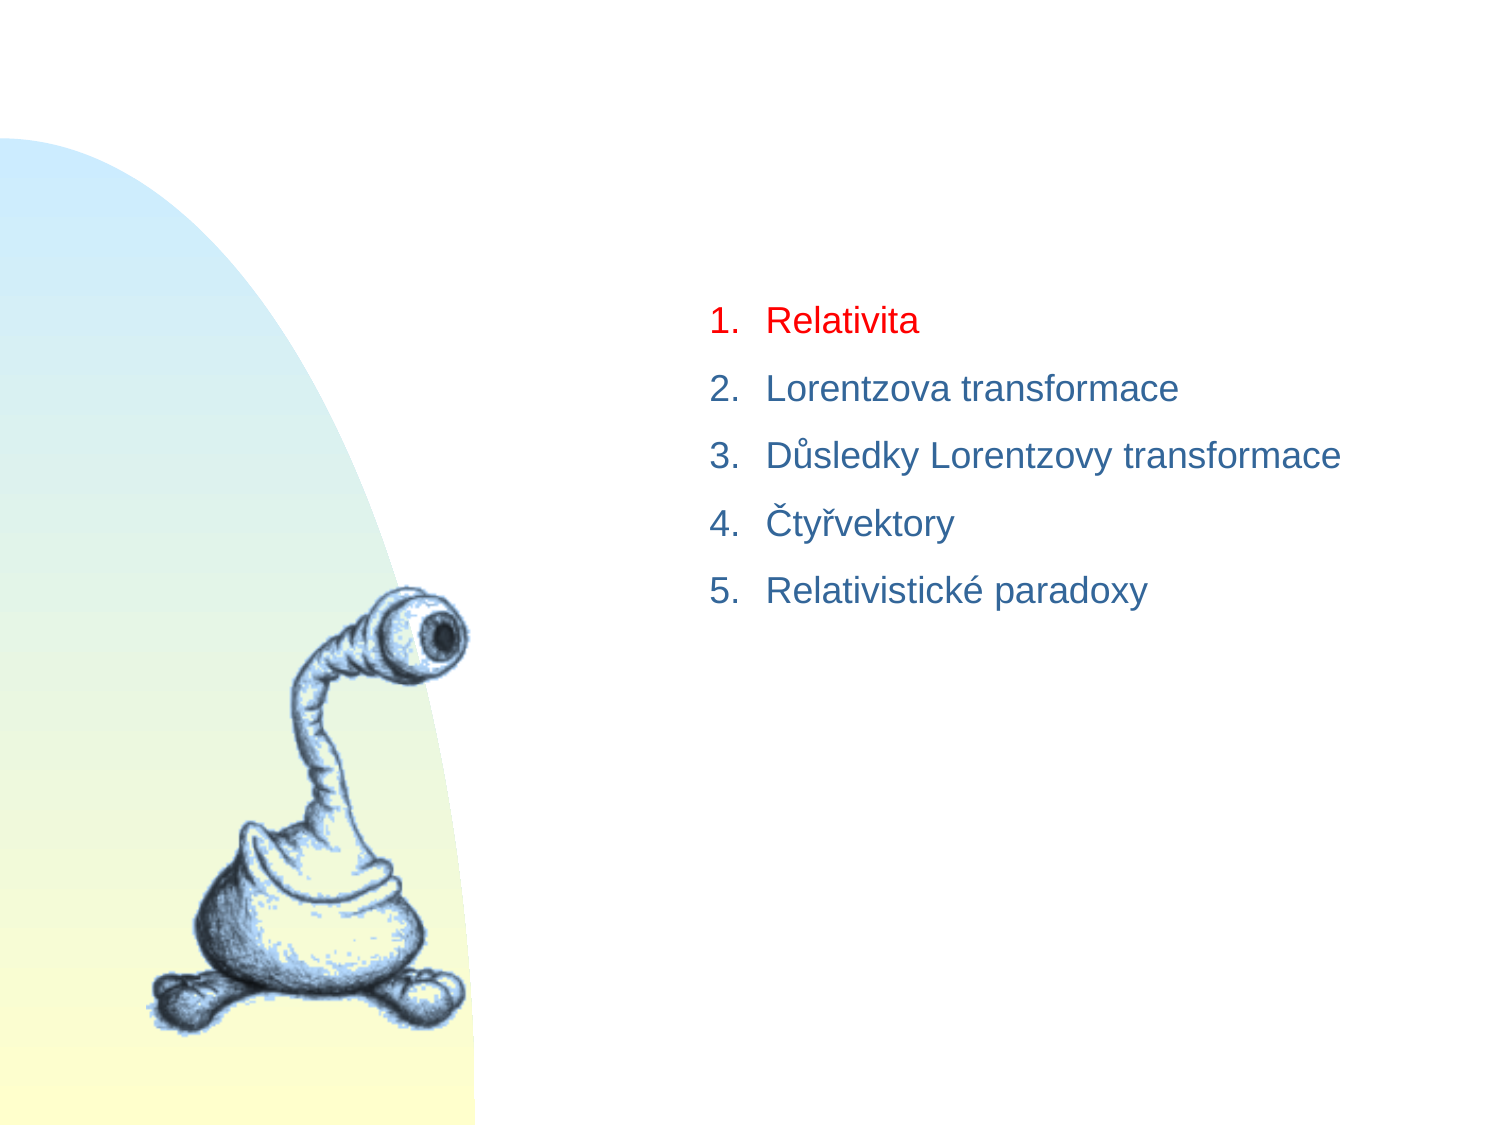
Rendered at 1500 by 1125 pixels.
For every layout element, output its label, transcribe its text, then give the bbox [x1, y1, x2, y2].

text_box Relativita Lorentzova transformace Důsledky Lorentzovy transformace Čtyřvektory Relativistické paradoxy [694, 266, 1412, 619]
picture [145, 579, 475, 1047]
